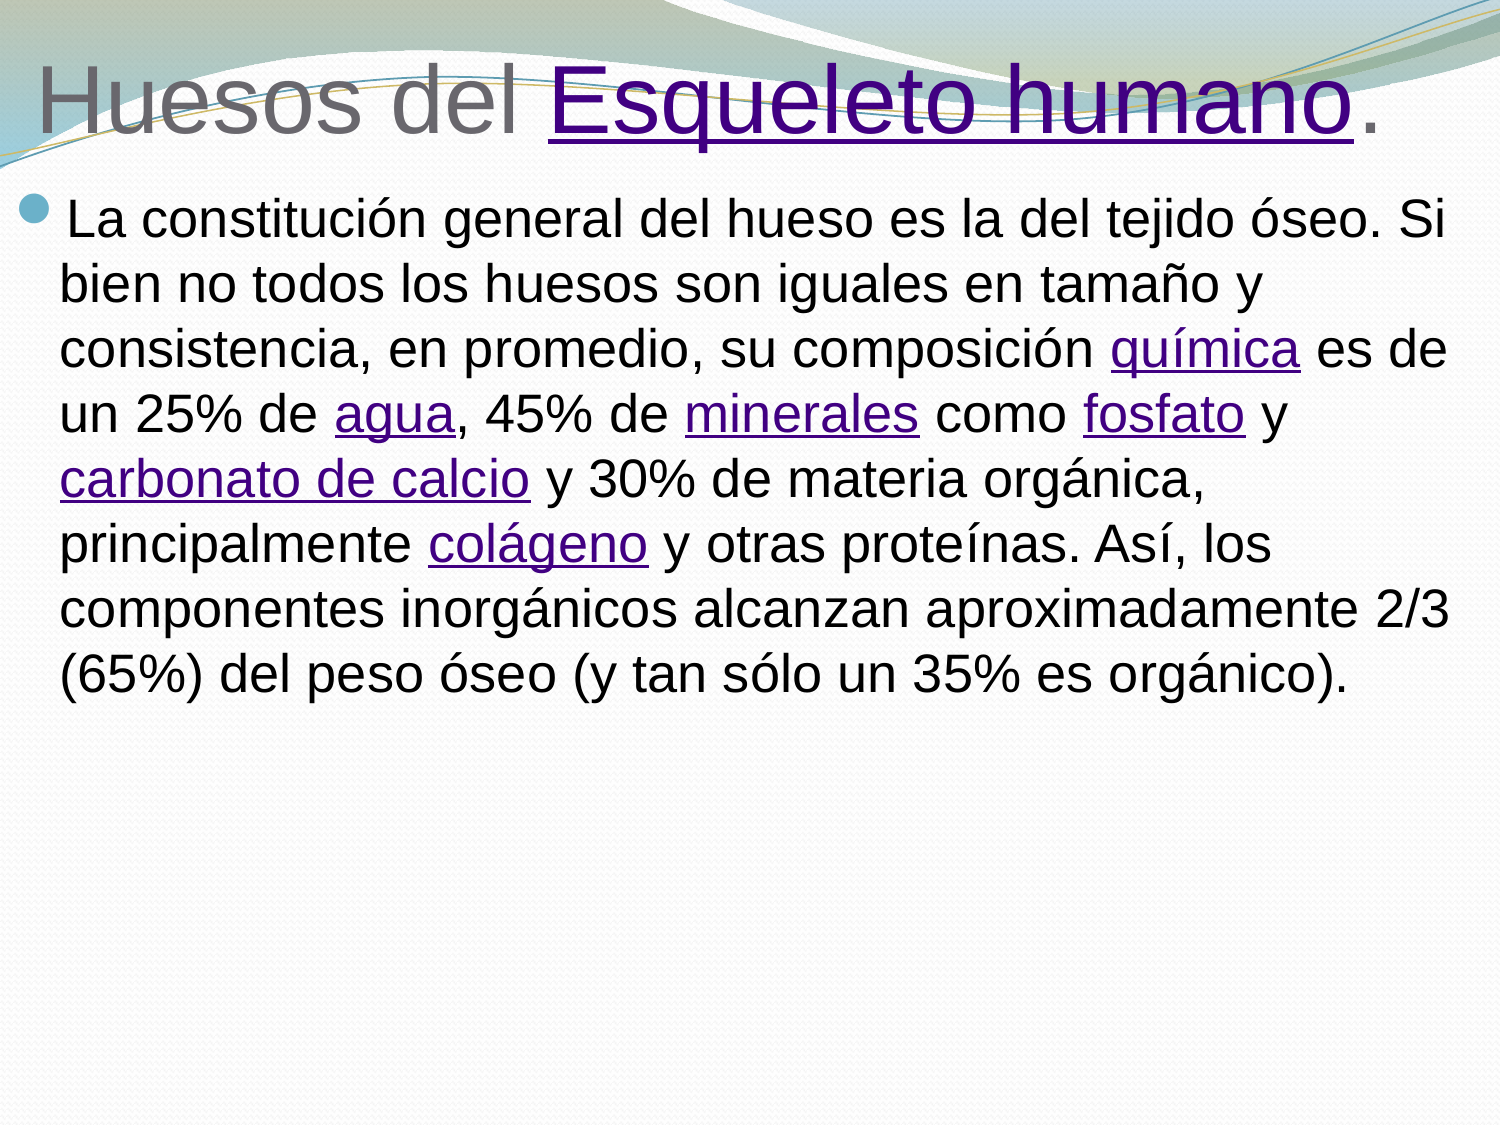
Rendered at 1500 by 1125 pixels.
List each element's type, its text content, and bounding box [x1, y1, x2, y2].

title Huesos del Esqueleto humano. [35, 0, 1425, 175]
list La constitución general del hueso es la del tejido óseo. Si bien no todos los huesos son iguales en tamaño y consistencia, en promedio, su composición química es de un 25% de agua, 45% de minerales como fosfato y carbonato de calcio y 30% de materia orgánica, principalmente colágeno y otras proteínas. Así, los componentes inorgánicos alcanzan aproximadamente 2/3 (65%) del peso óseo (y tan sólo un 35% es orgánico). [0, 175, 1500, 1043]
